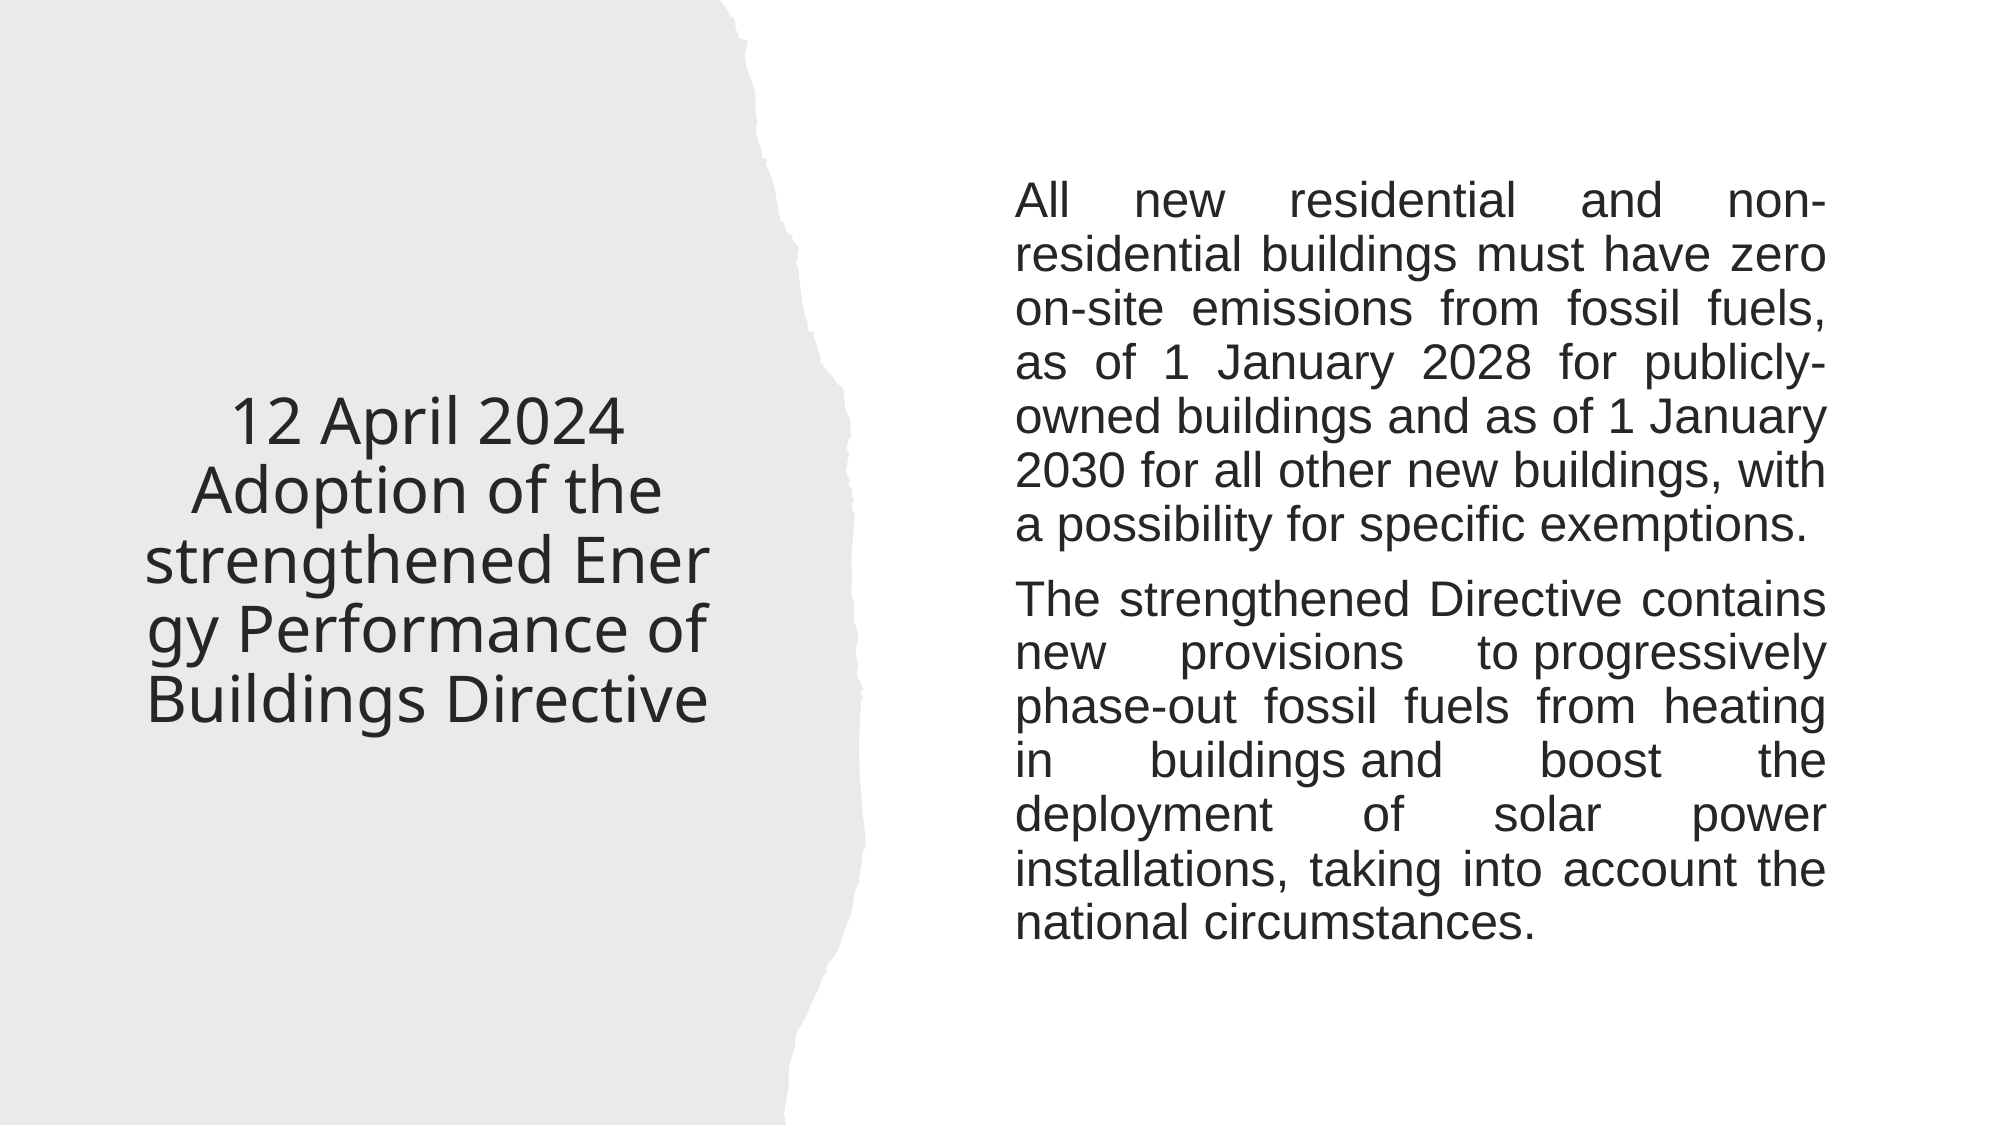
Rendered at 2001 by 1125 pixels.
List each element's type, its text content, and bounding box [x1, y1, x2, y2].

list All new residential and non-residential buildings must have zero on-site emissions from fossil fuels, as of 1 January 2028 for publicly-owned buildings and as of 1 January 2030 for all other new buildings, with a possibility for specific exemptions. The strengthened Directive contains new provisions to progressively phase-out fossil fuels from heating in buildings and boost the deployment of solar power installations, taking into account the national circumstances. [999, 120, 1843, 1005]
title 12 April 2024 Adoption of the strengthened Energy Performance of Buildings Directive [116, 256, 739, 869]
text_box [0, 0, 868, 1125]
text_box [723, 0, 2000, 1125]
